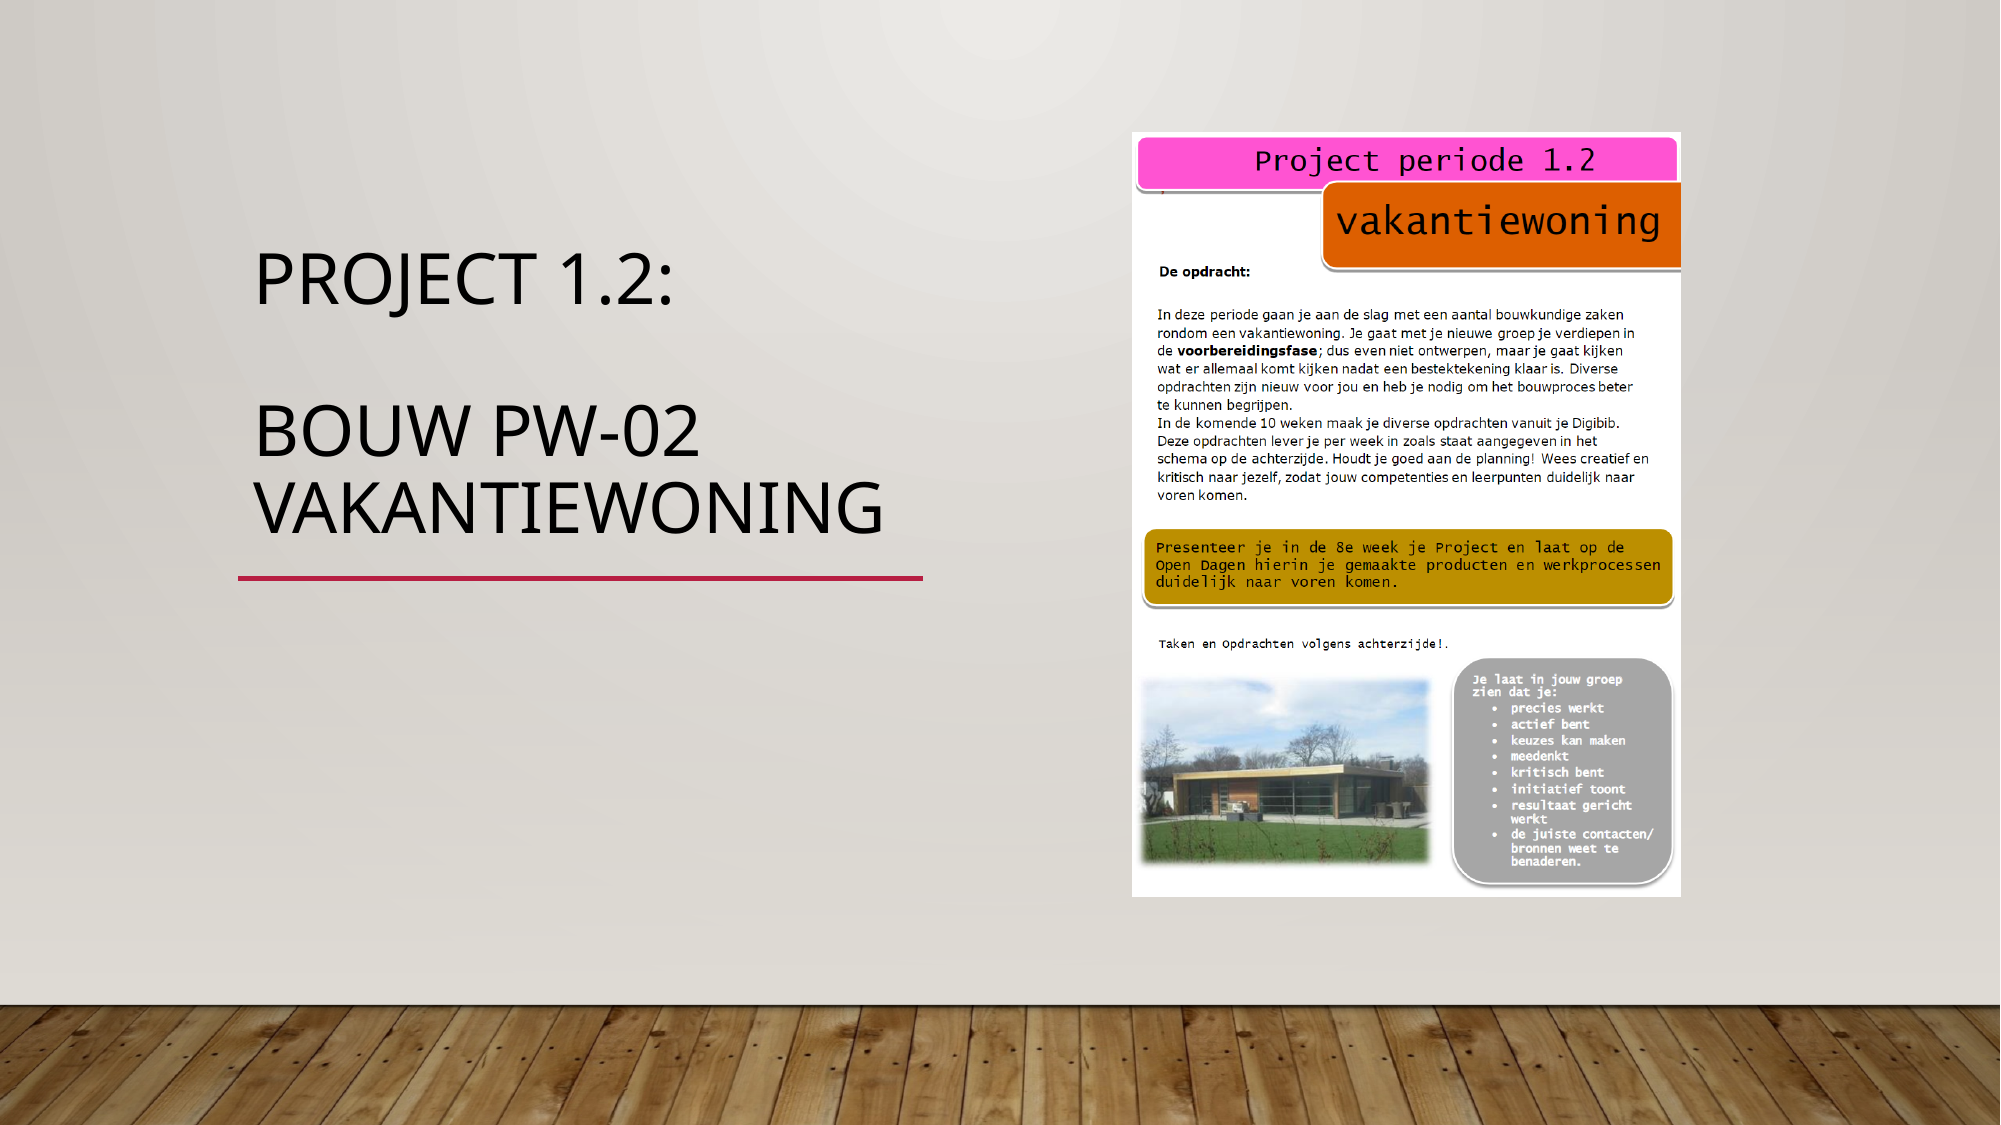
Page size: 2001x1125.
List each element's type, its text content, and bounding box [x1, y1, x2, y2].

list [1132, 131, 1682, 897]
text_box [0, 0, 2000, 330]
text_box [0, 330, 2000, 1004]
title Project 1.2: bouw pw-02 vakantiewoning [238, 157, 924, 549]
picture [0, 1006, 2000, 1125]
